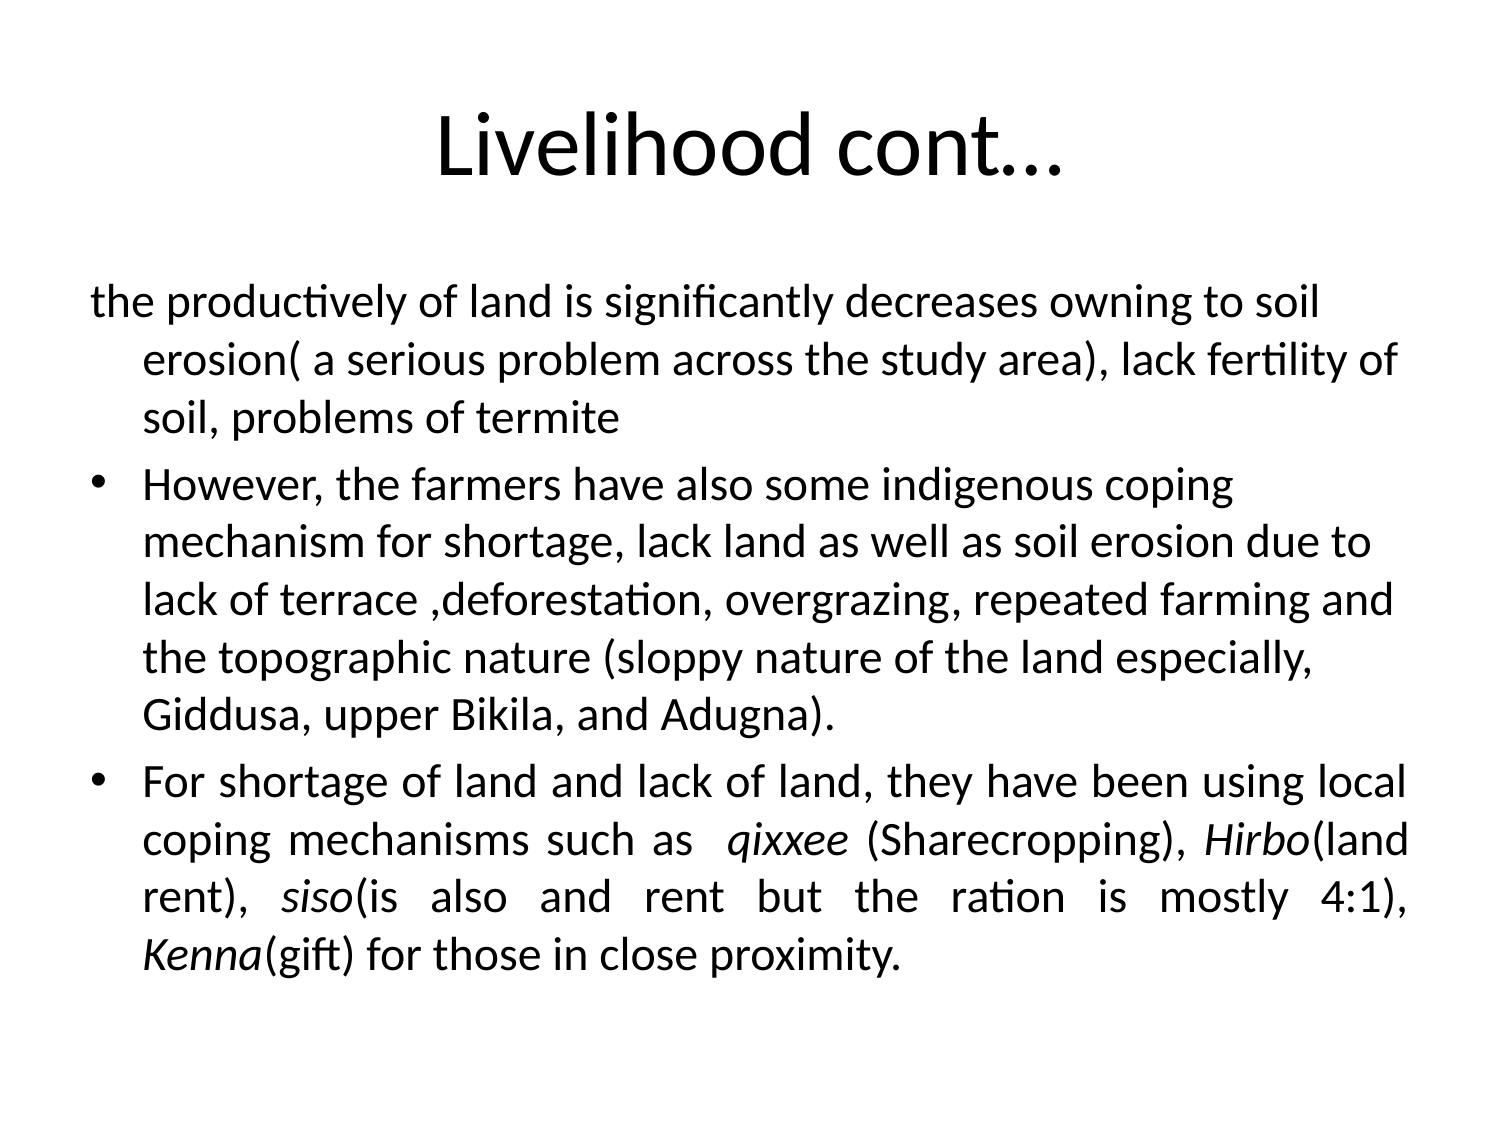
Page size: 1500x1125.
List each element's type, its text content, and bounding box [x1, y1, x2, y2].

title Livelihood cont… [75, 45, 1425, 233]
list the productively of land is significantly decreases owning to soil erosion( a serious problem across the study area), lack fertility of soil, problems of termite However, the farmers have also some indigenous coping mechanism for shortage, lack land as well as soil erosion due to lack of terrace ,deforestation, overgrazing, repeated farming and the topographic nature (sloppy nature of the land especially, Giddusa, upper Bikila, and Adugna). For shortage of land and lack of land, they have been using local coping mechanisms such as qixxee (Sharecropping), Hirbo(land rent), siso(is also and rent but the ration is mostly 4:1), Kenna(gift) for those in close proximity. [75, 262, 1425, 1005]
